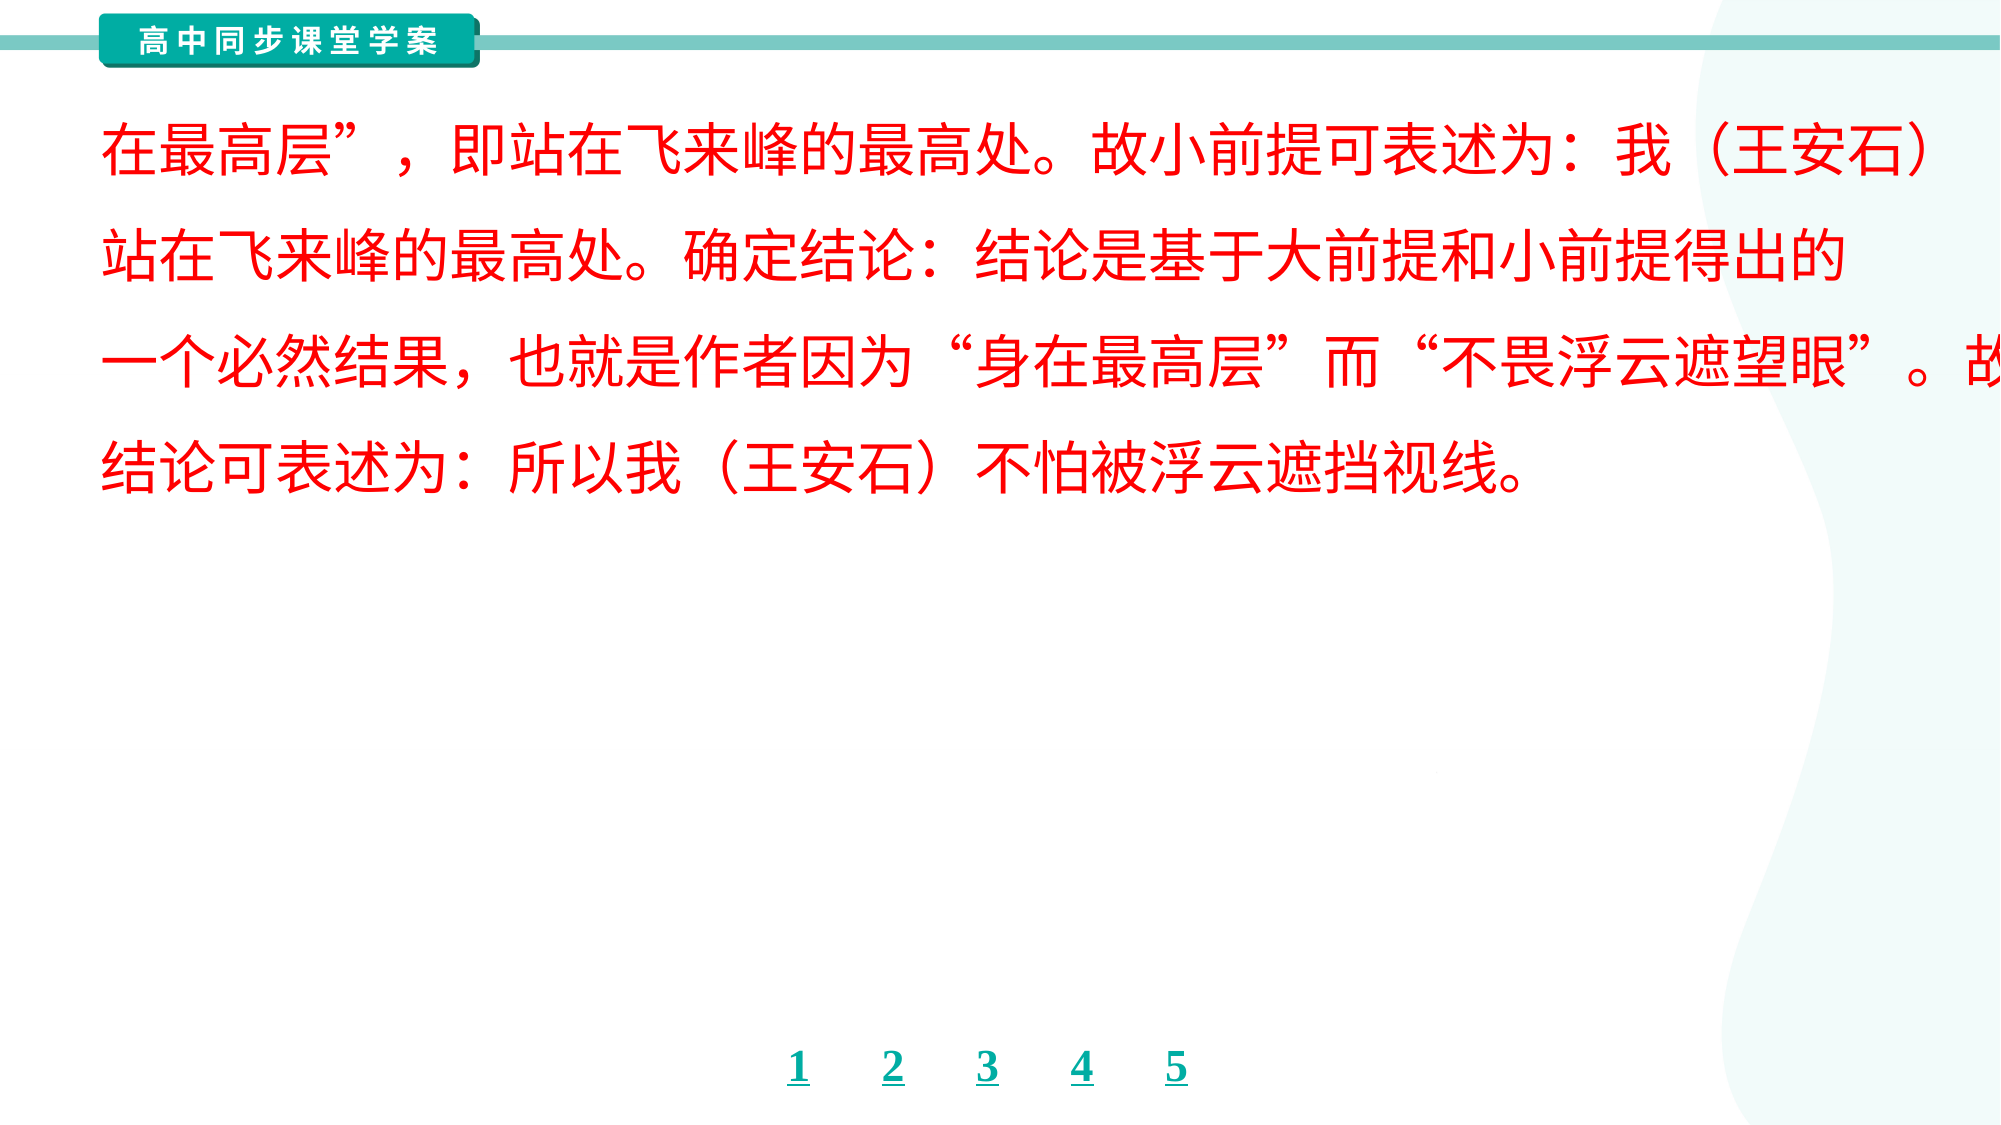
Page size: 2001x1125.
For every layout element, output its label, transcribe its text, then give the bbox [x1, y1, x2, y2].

text_box 在最高层”，即站在飞来峰的最高处。故小前提可表述为：我（王安石） 站在飞来峰的最高处。确定结论：结论是基于大前提和小前提得出的 一个必然结果，也就是作者因为“身在最高层”而“不畏浮云遮望眼”。故 结论可表述为：所以我（王安石）不怕被浮云遮挡视线。 [100, 76, 1899, 502]
picture [0, 0, 2000, 1125]
